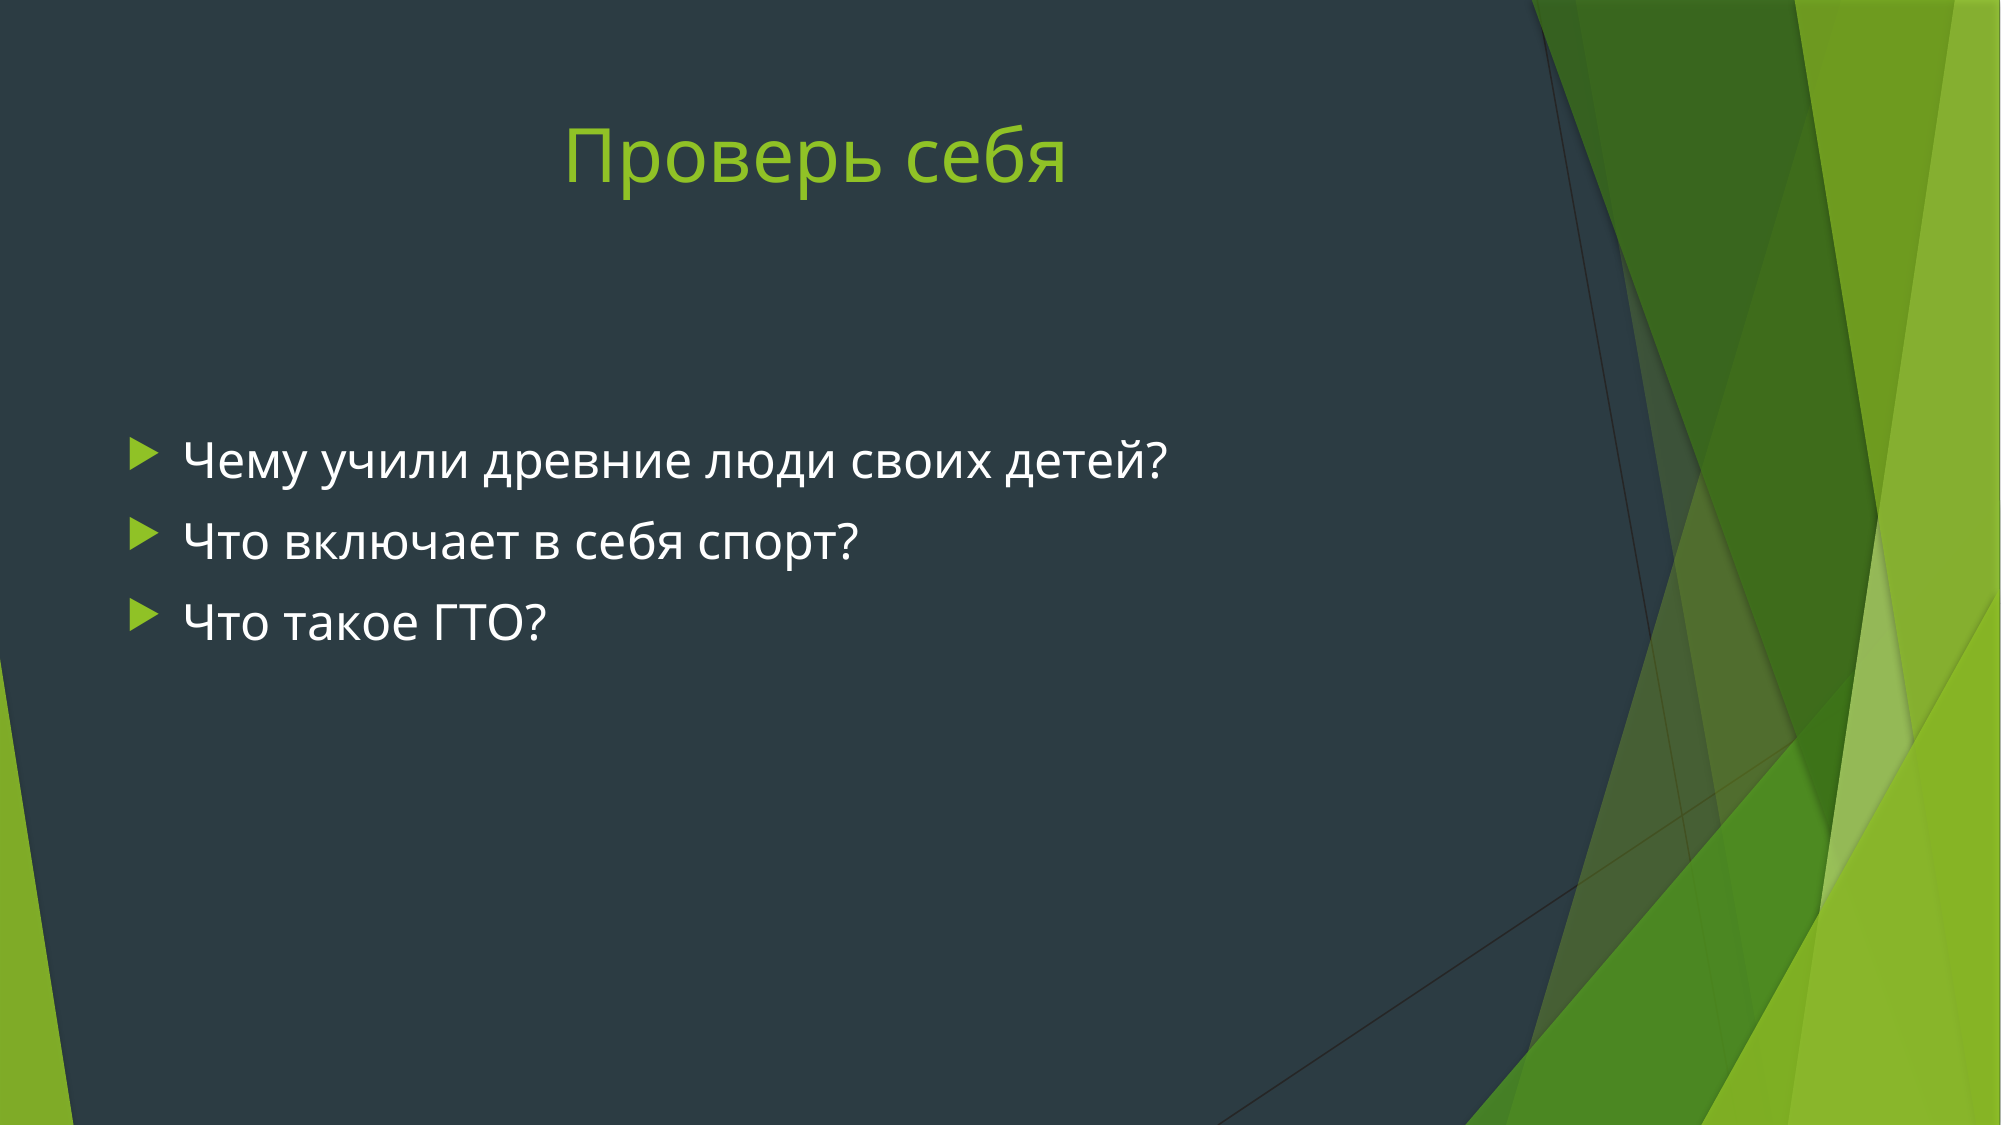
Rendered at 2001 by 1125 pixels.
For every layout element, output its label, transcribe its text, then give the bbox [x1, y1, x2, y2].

title Проверь себя [111, 99, 1522, 317]
list Чему учили древние люди своих детей? Что включает в себя спорт? Что такое ГТО? [111, 421, 1522, 991]
